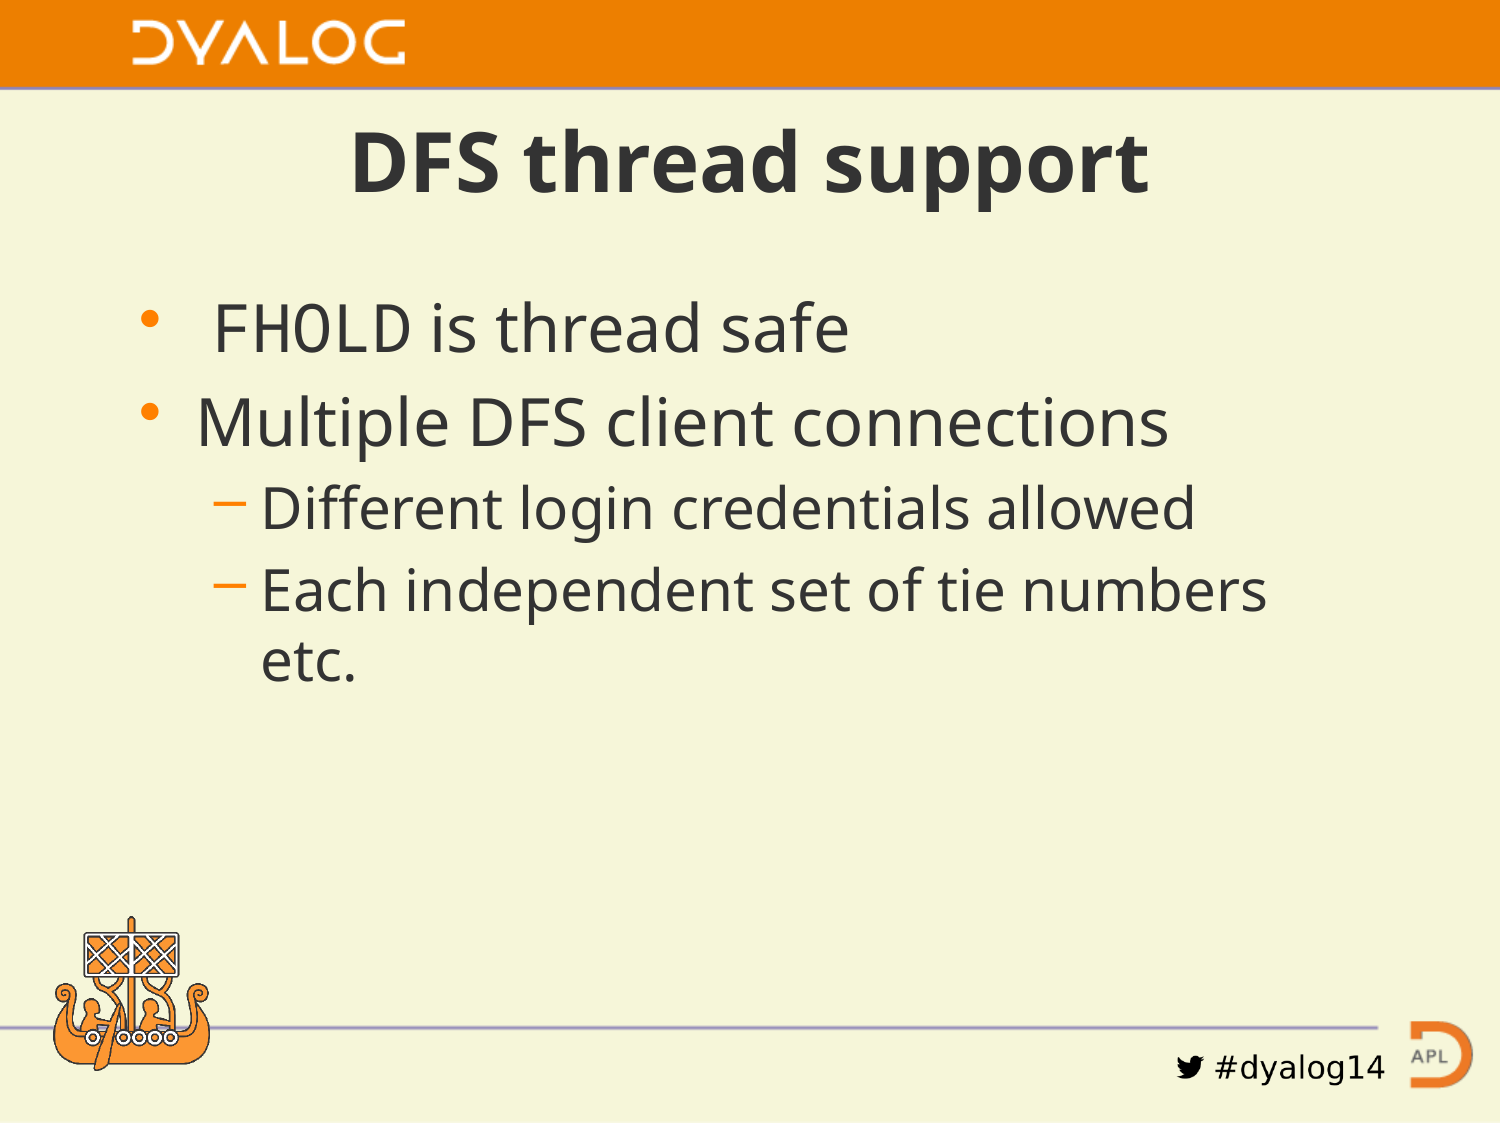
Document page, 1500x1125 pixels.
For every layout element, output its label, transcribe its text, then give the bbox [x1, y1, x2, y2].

picture [0, 0, 1500, 1123]
title DFS thread support [123, 101, 1376, 254]
list FHOLD is thread safe Multiple DFS client connections Different login credentials allowed Each independent set of tie numbers etc. [123, 278, 1376, 917]
